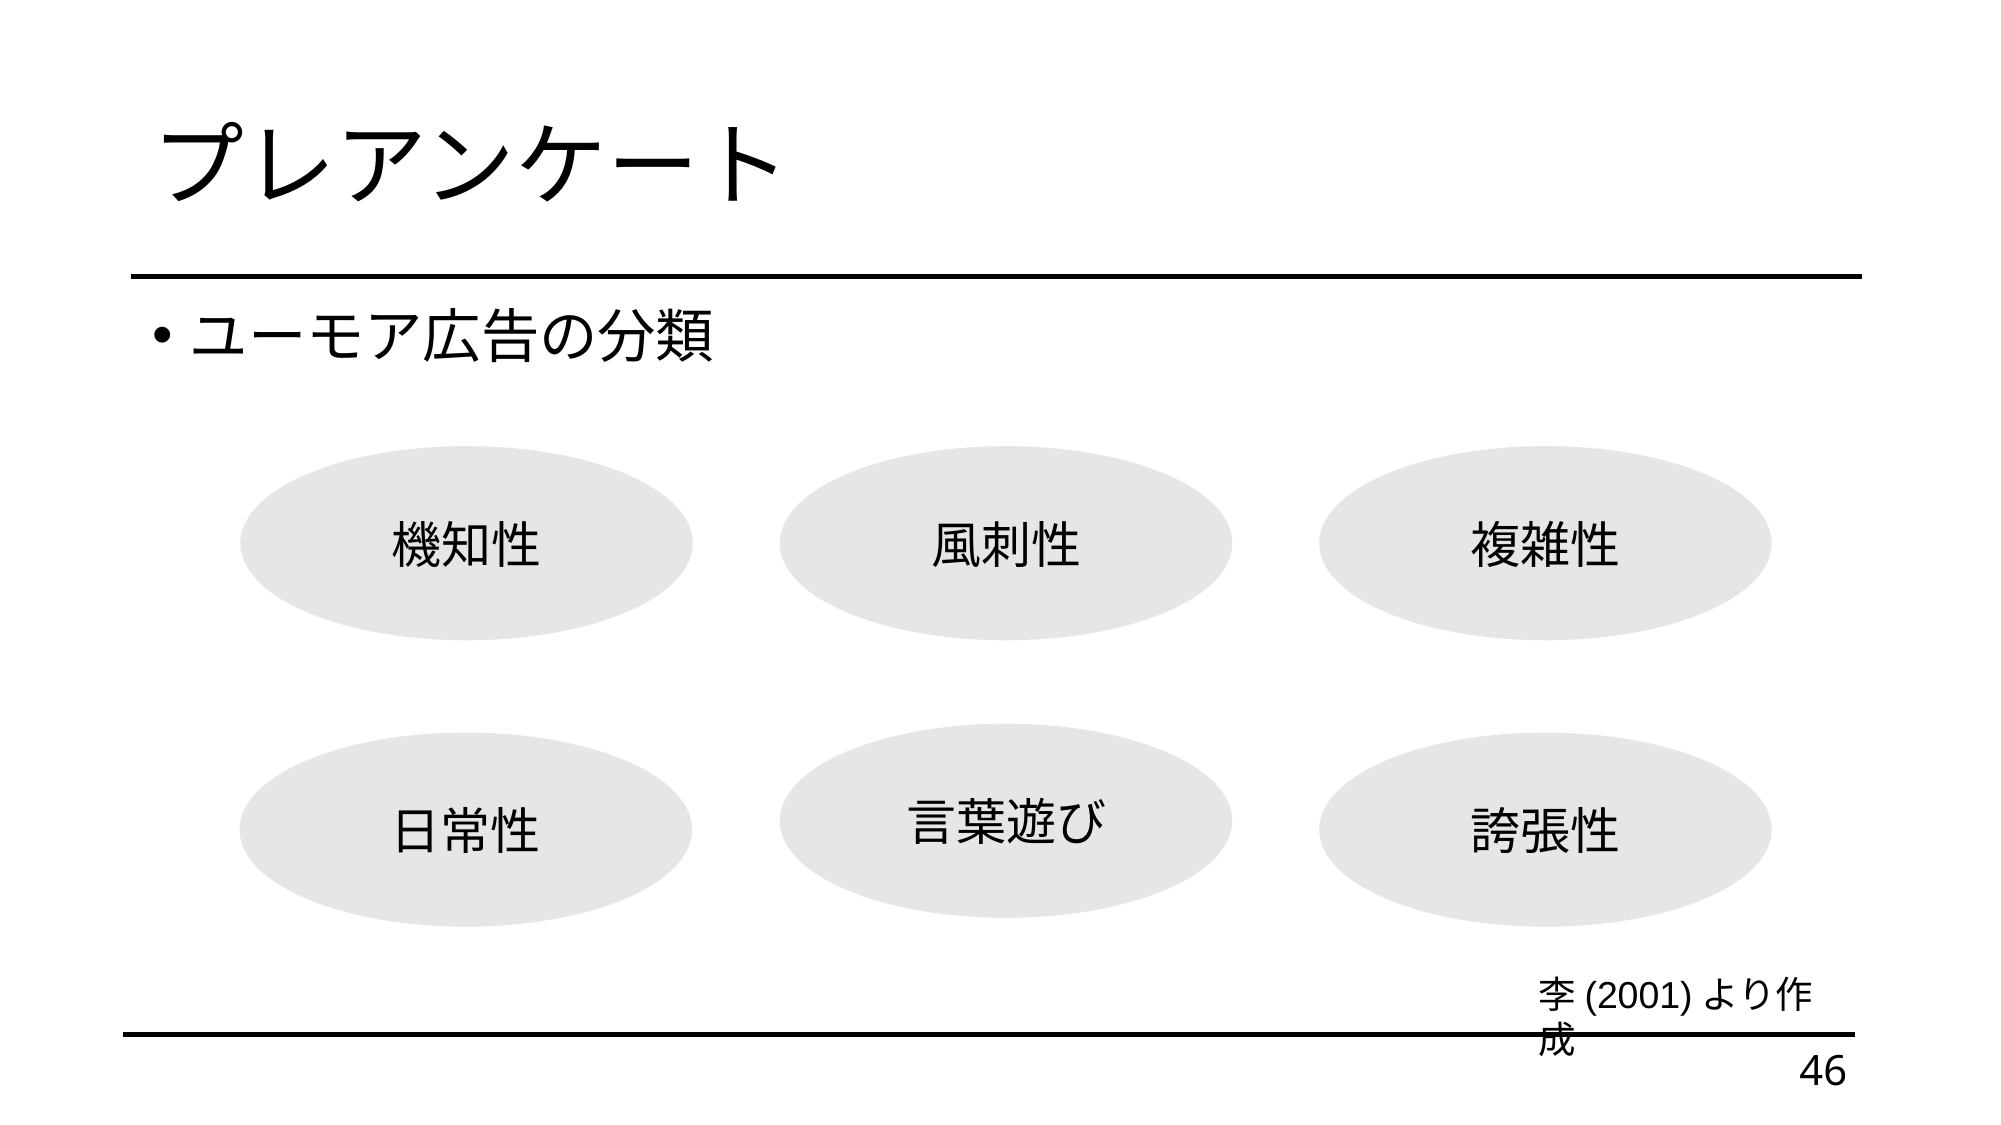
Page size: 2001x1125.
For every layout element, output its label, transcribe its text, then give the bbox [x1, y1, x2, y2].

text_box 機知性 [242, 448, 691, 639]
list ユーモア広告の分類 [137, 299, 1863, 1014]
text_box 言葉遊び [781, 725, 1231, 916]
title プレアンケート [137, 59, 1863, 276]
text_box 複雑性 [1321, 448, 1770, 639]
text_box 李(2001)より作成 [1523, 963, 1863, 1042]
text_box 日常性 [241, 734, 690, 925]
text_box 誇張性 [1321, 734, 1770, 925]
slide_number 46 [1412, 1042, 1863, 1103]
text_box 風刺性 [781, 448, 1231, 639]
